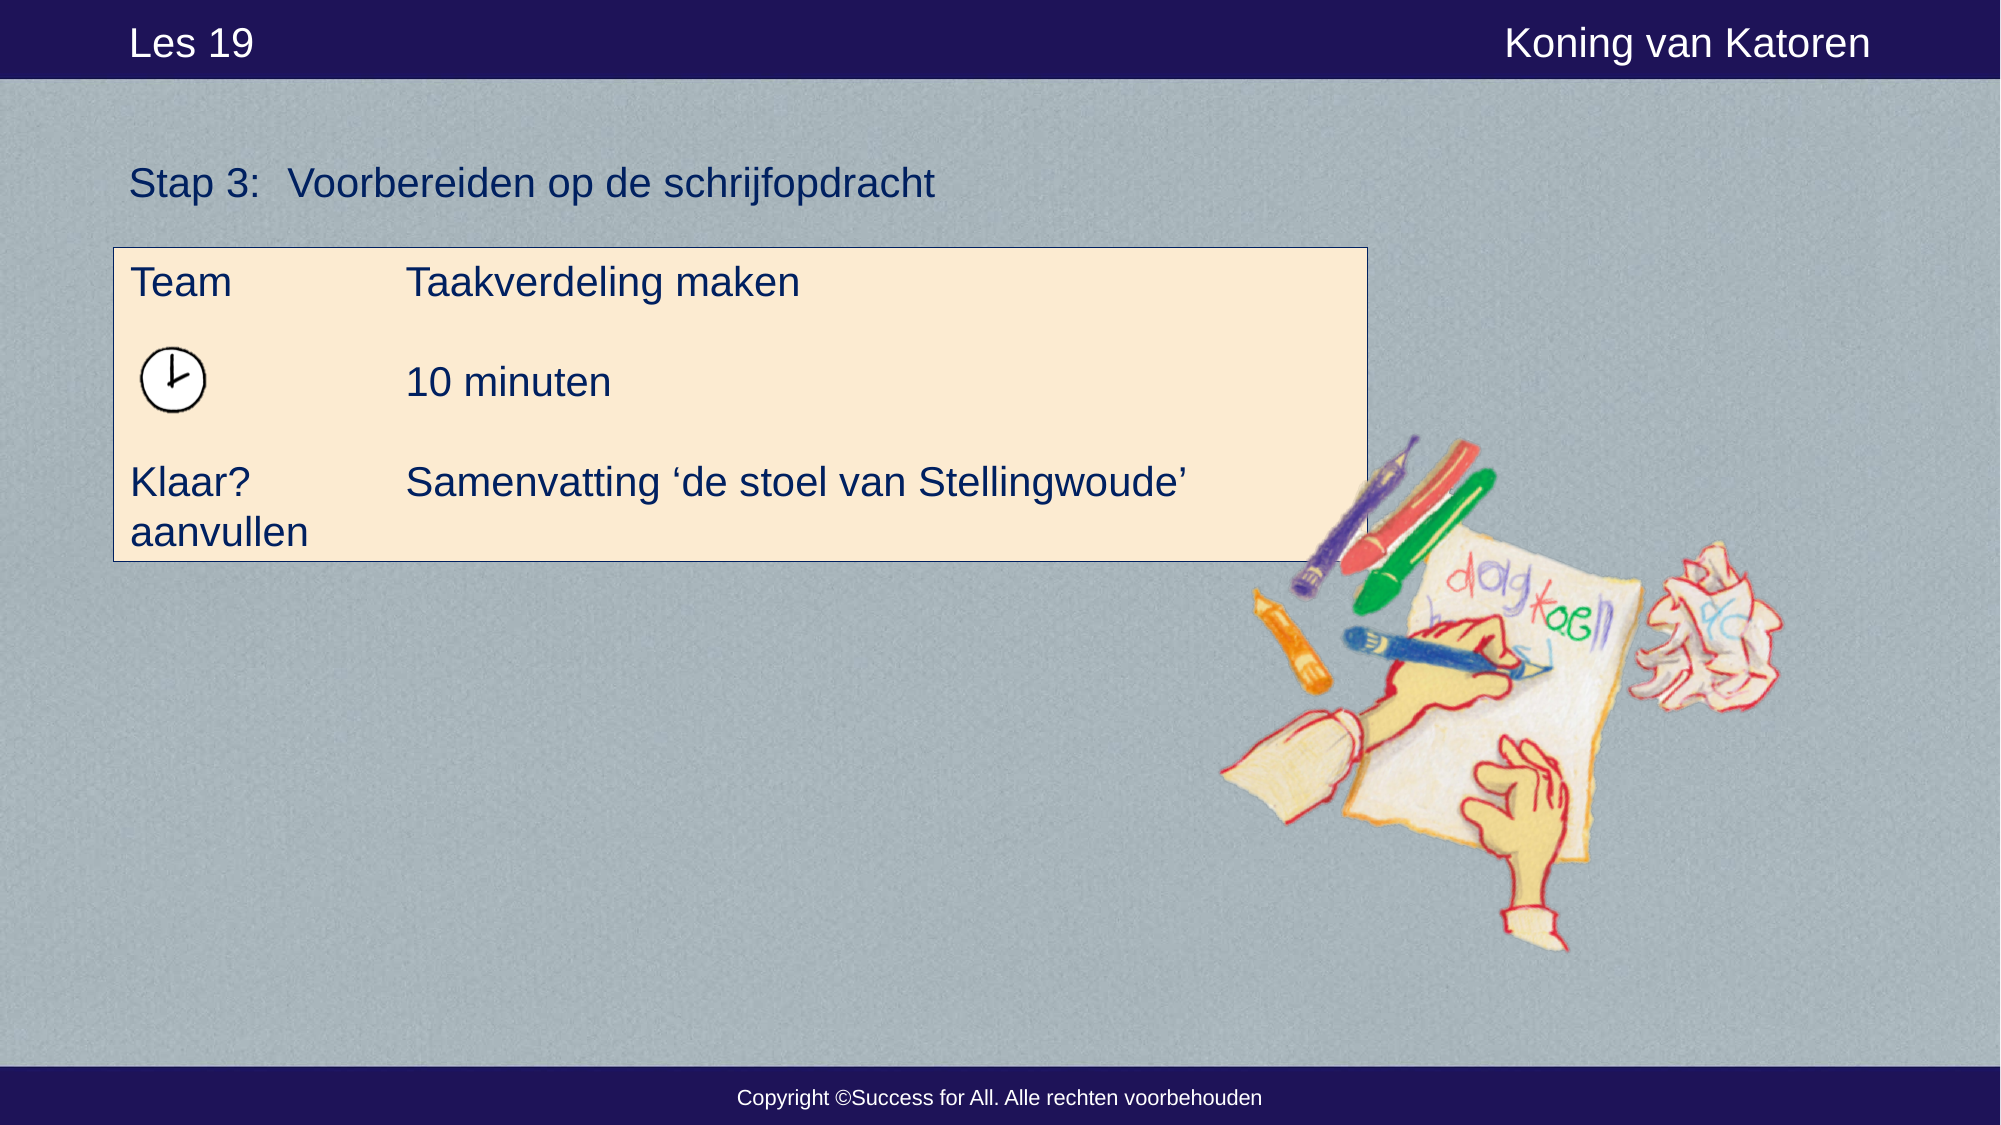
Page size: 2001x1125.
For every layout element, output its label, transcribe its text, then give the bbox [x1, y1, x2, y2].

text_box Koning van Katoren [999, 8, 1886, 73]
text_box Stap 3: Voorbereiden op de schrijfopdracht [113, 148, 1301, 214]
text_box Copyright ©Success for All. Alle rechten voorbehouden [0, 1076, 2000, 1125]
picture [0, 0, 2001, 1125]
text_box Team Taakverdeling maken 10 minuten Klaar? Samenvatting ‘de stoel van Stellingwoude’ aanvullen [113, 247, 1368, 562]
text_box Les 19 [114, 8, 354, 73]
